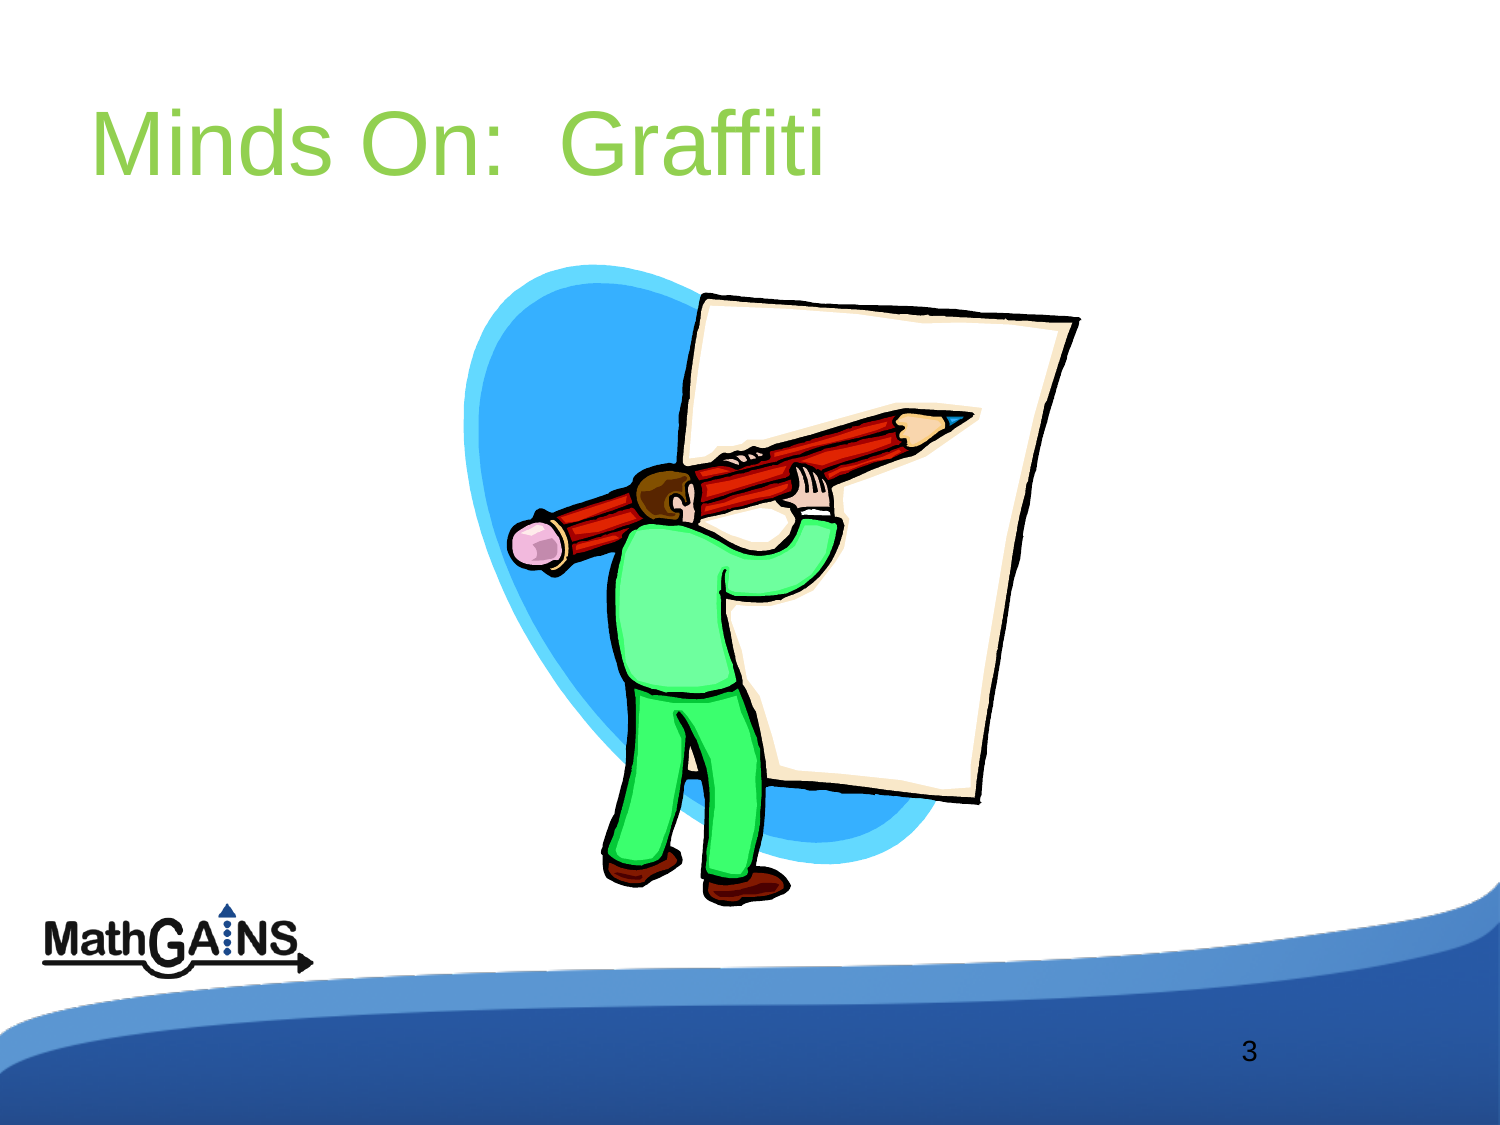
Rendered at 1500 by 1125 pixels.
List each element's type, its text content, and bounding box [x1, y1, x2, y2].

title Minds On: Graffiti [74, 14, 1426, 263]
picture [0, 262, 1500, 1125]
slide_number 3 [1223, 1023, 1277, 1075]
